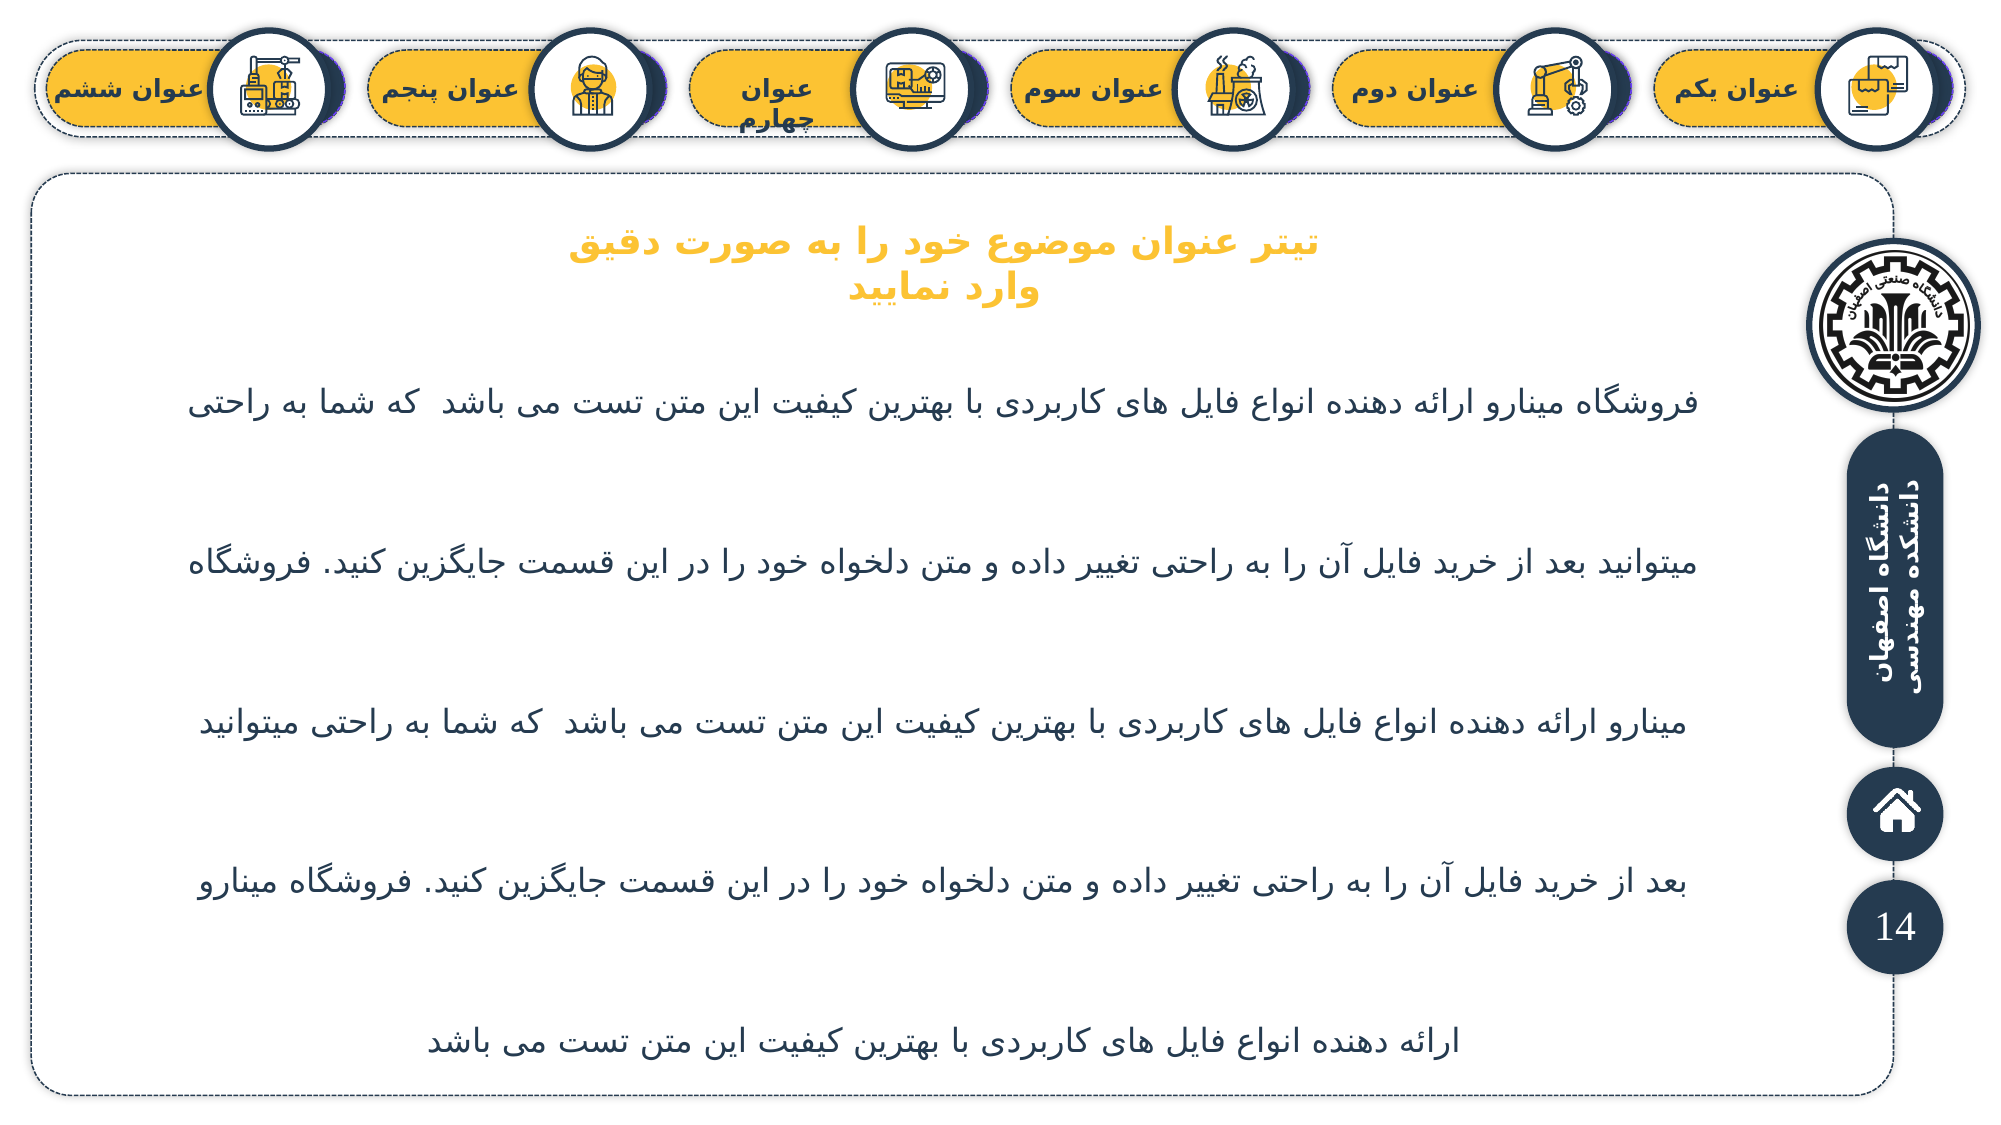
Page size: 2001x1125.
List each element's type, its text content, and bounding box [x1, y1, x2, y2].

text_box فروشگاه مینارو ارائه دهنده انواع فایل های کاربردی با بهترین کیفیت این متن تست می باشد که شما به راحتی میتوانید بعد از خرید فایل آن را به راحتی تغییر داده و متن دلخواه خود را در این قسمت جایگزین کنید. فروشگاه مینارو ارائه دهنده انواع فایل های کاربردی با بهترین کیفیت این متن تست می باشد که شما به راحتی میتوانید بعد از خرید فایل آن را به راحتی تغییر داده و متن دلخواه خود را در این قسمت جایگزین کنید. فروشگاه مینارو ارائه دهنده انواع فایل های کاربردی با بهترین کیفیت این متن تست می باشد [159, 253, 1729, 1067]
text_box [1207, 55, 1267, 116]
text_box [1848, 55, 1909, 116]
text_box عنوان ششم [37, 65, 221, 110]
text_box عنوان چهارم [690, 65, 864, 140]
text_box عنوان یکم [1645, 65, 1829, 110]
text_box دانشگاه اصفهان دانشکده مهندسی [1855, 426, 1931, 748]
slide_number 14 [1846, 891, 1944, 952]
text_box عنوان دوم [1323, 65, 1507, 110]
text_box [572, 55, 614, 116]
text_box تیتر عنوان موضوع خود را به صورت دقیق وارد نمایید [509, 209, 1379, 253]
picture [1819, 250, 1970, 402]
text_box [885, 62, 946, 109]
text_box [614, 75, 618, 100]
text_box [1527, 55, 1588, 116]
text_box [240, 55, 301, 116]
picture [1873, 786, 1921, 833]
text_box عنوان پنجم [358, 65, 543, 110]
text_box عنوان سوم [1002, 65, 1186, 110]
